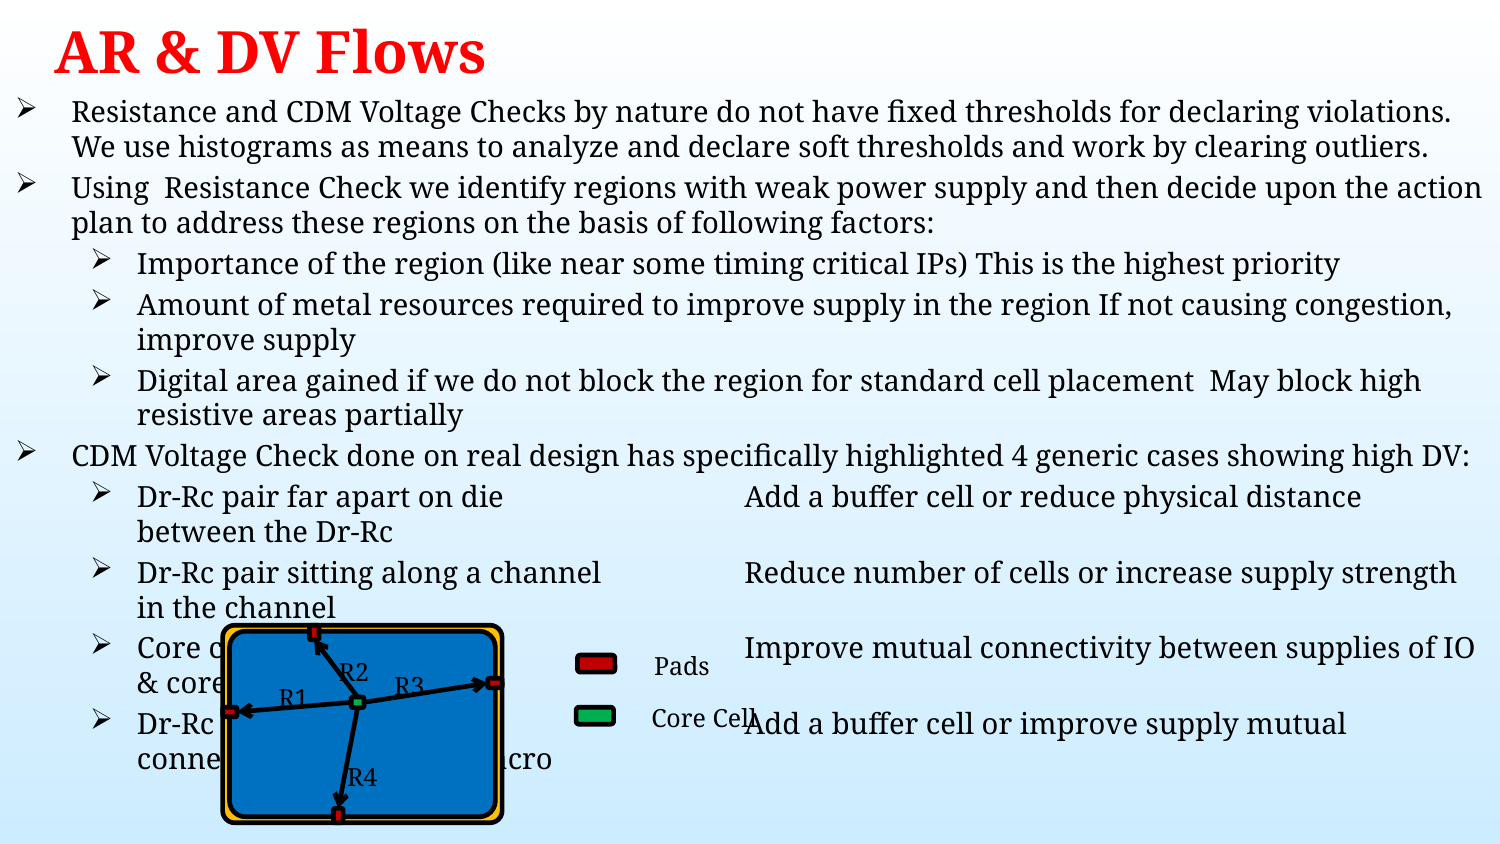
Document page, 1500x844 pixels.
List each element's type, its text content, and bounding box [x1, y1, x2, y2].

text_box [222, 624, 1313, 824]
title AR & DV Flows [39, 0, 1427, 100]
